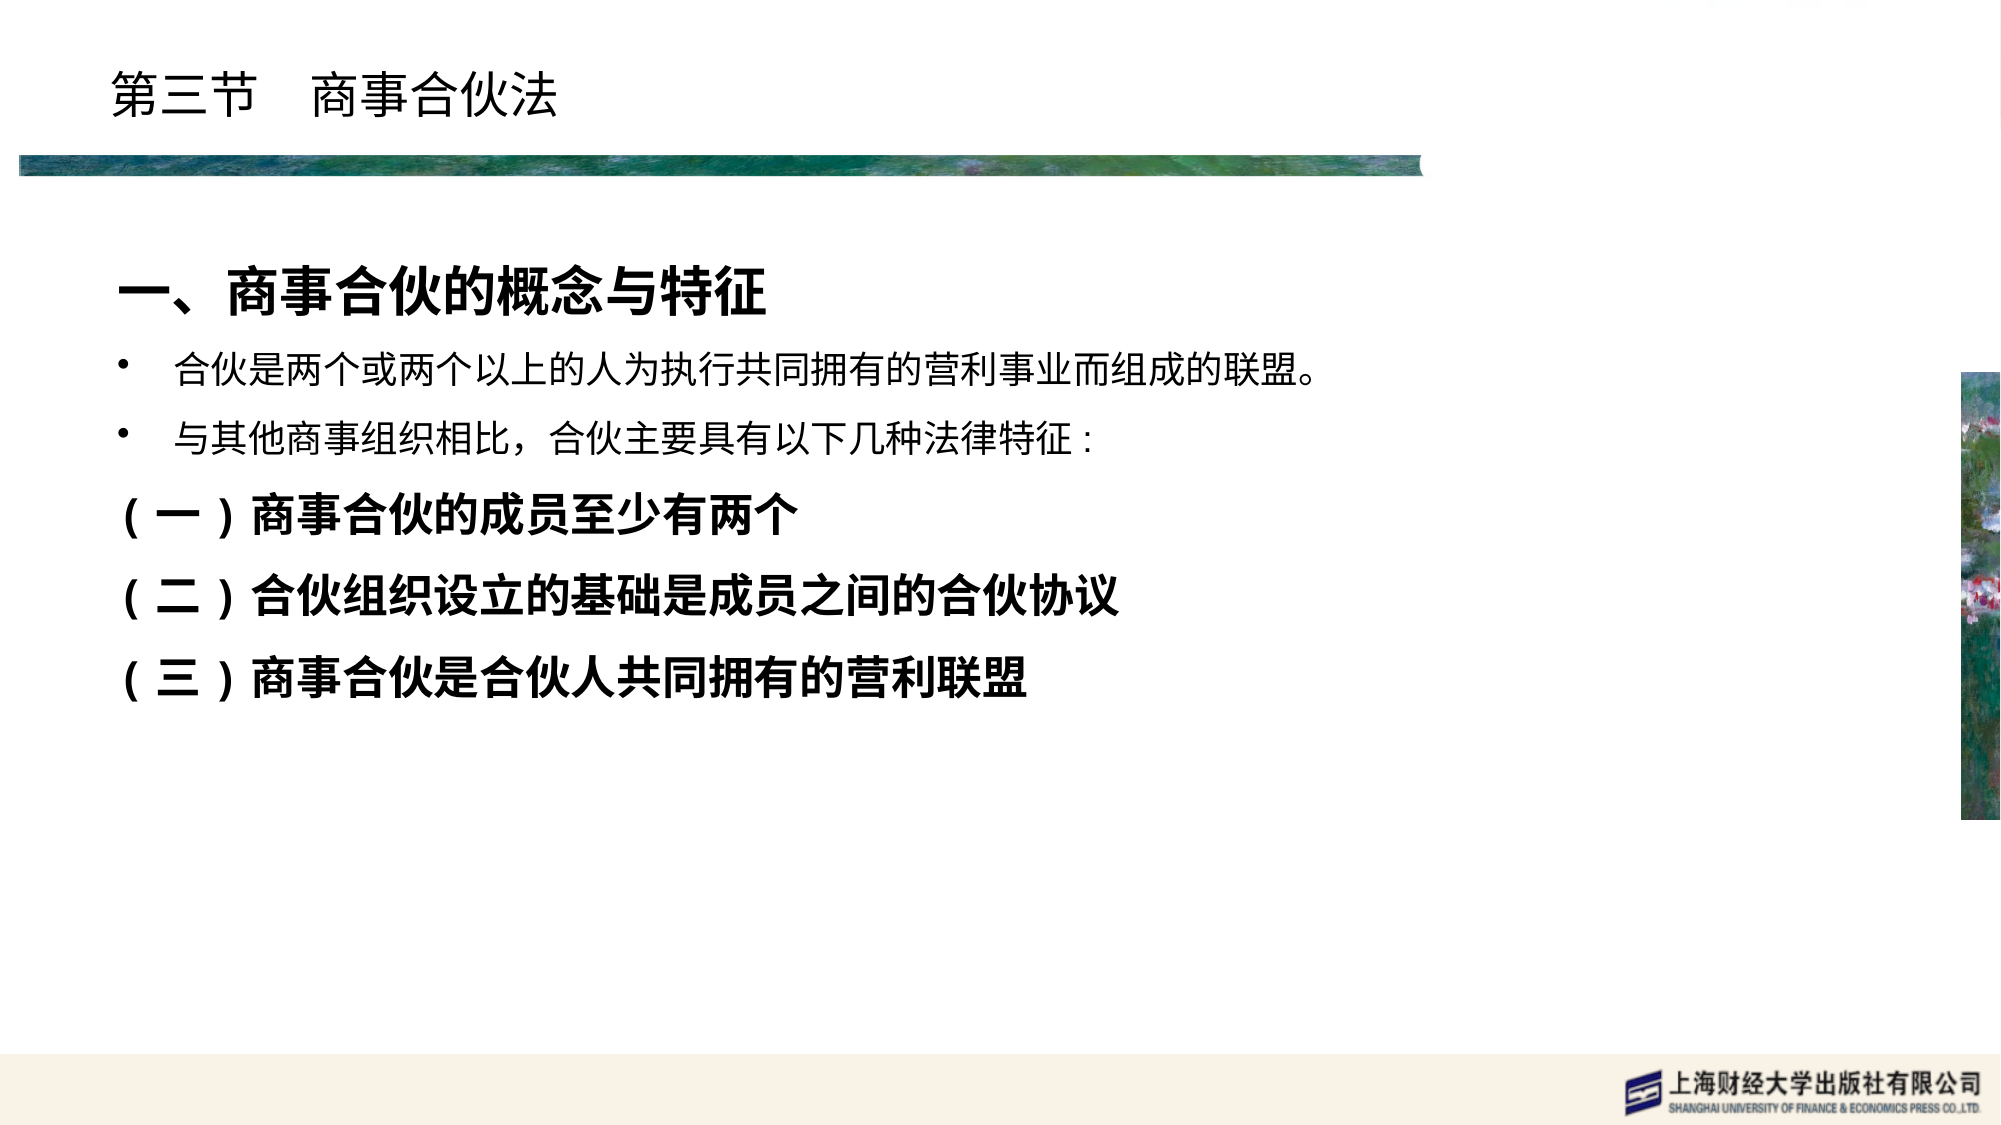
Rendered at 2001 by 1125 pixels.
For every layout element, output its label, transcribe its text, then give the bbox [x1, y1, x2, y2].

list 一、商事合伙的概念与特征 合伙是两个或两个以上的人为执行共同拥有的营利事业而组成的联盟。 与其他商事组织相比，合伙主要具有以下几种法律特征: (一)商事合伙的成员至少有两个 (二)合伙组织设立的基础是成员之间的合伙协议 (三)商事合伙是合伙人共同拥有的营利联盟 [102, 233, 1898, 1032]
title 第三节 商事合伙法 [94, 42, 1451, 146]
picture [0, 0, 2001, 1125]
